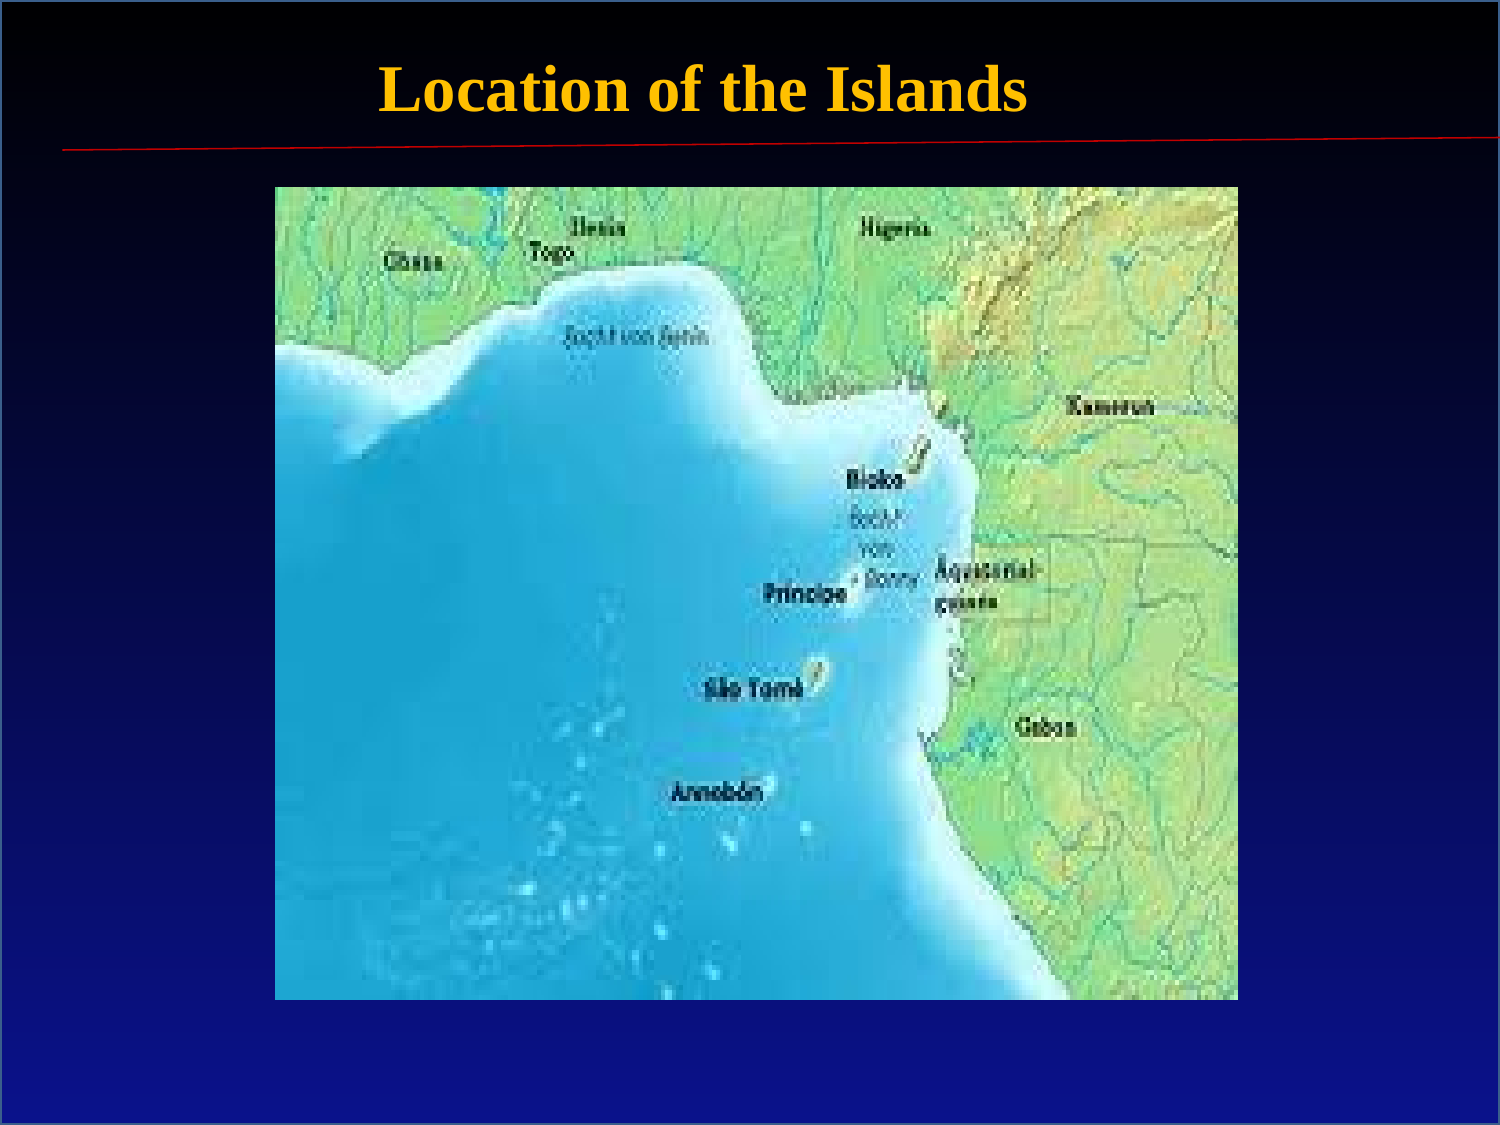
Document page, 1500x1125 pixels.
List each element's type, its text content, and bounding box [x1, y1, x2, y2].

text_box Location of the Islands [37, 37, 1388, 133]
text_box [0, 0, 1500, 1125]
picture [274, 187, 1238, 1001]
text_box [62, 137, 1500, 151]
